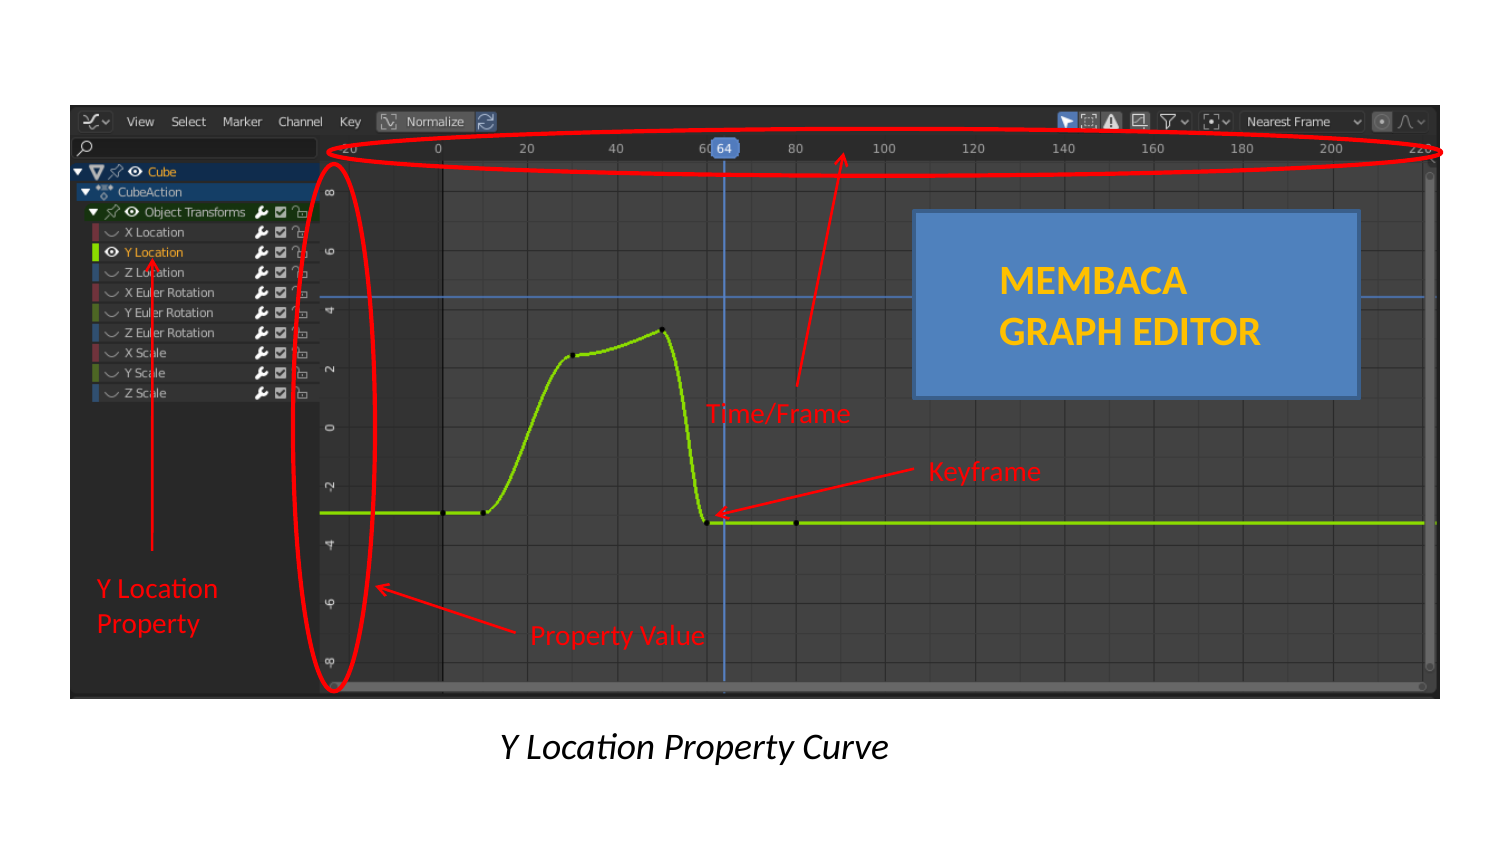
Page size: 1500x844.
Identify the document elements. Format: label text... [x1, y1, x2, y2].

picture [70, 105, 1441, 699]
text_box Y Location Property Curve [484, 714, 905, 775]
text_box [714, 468, 915, 516]
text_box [374, 585, 516, 633]
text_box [702, 245, 938, 294]
